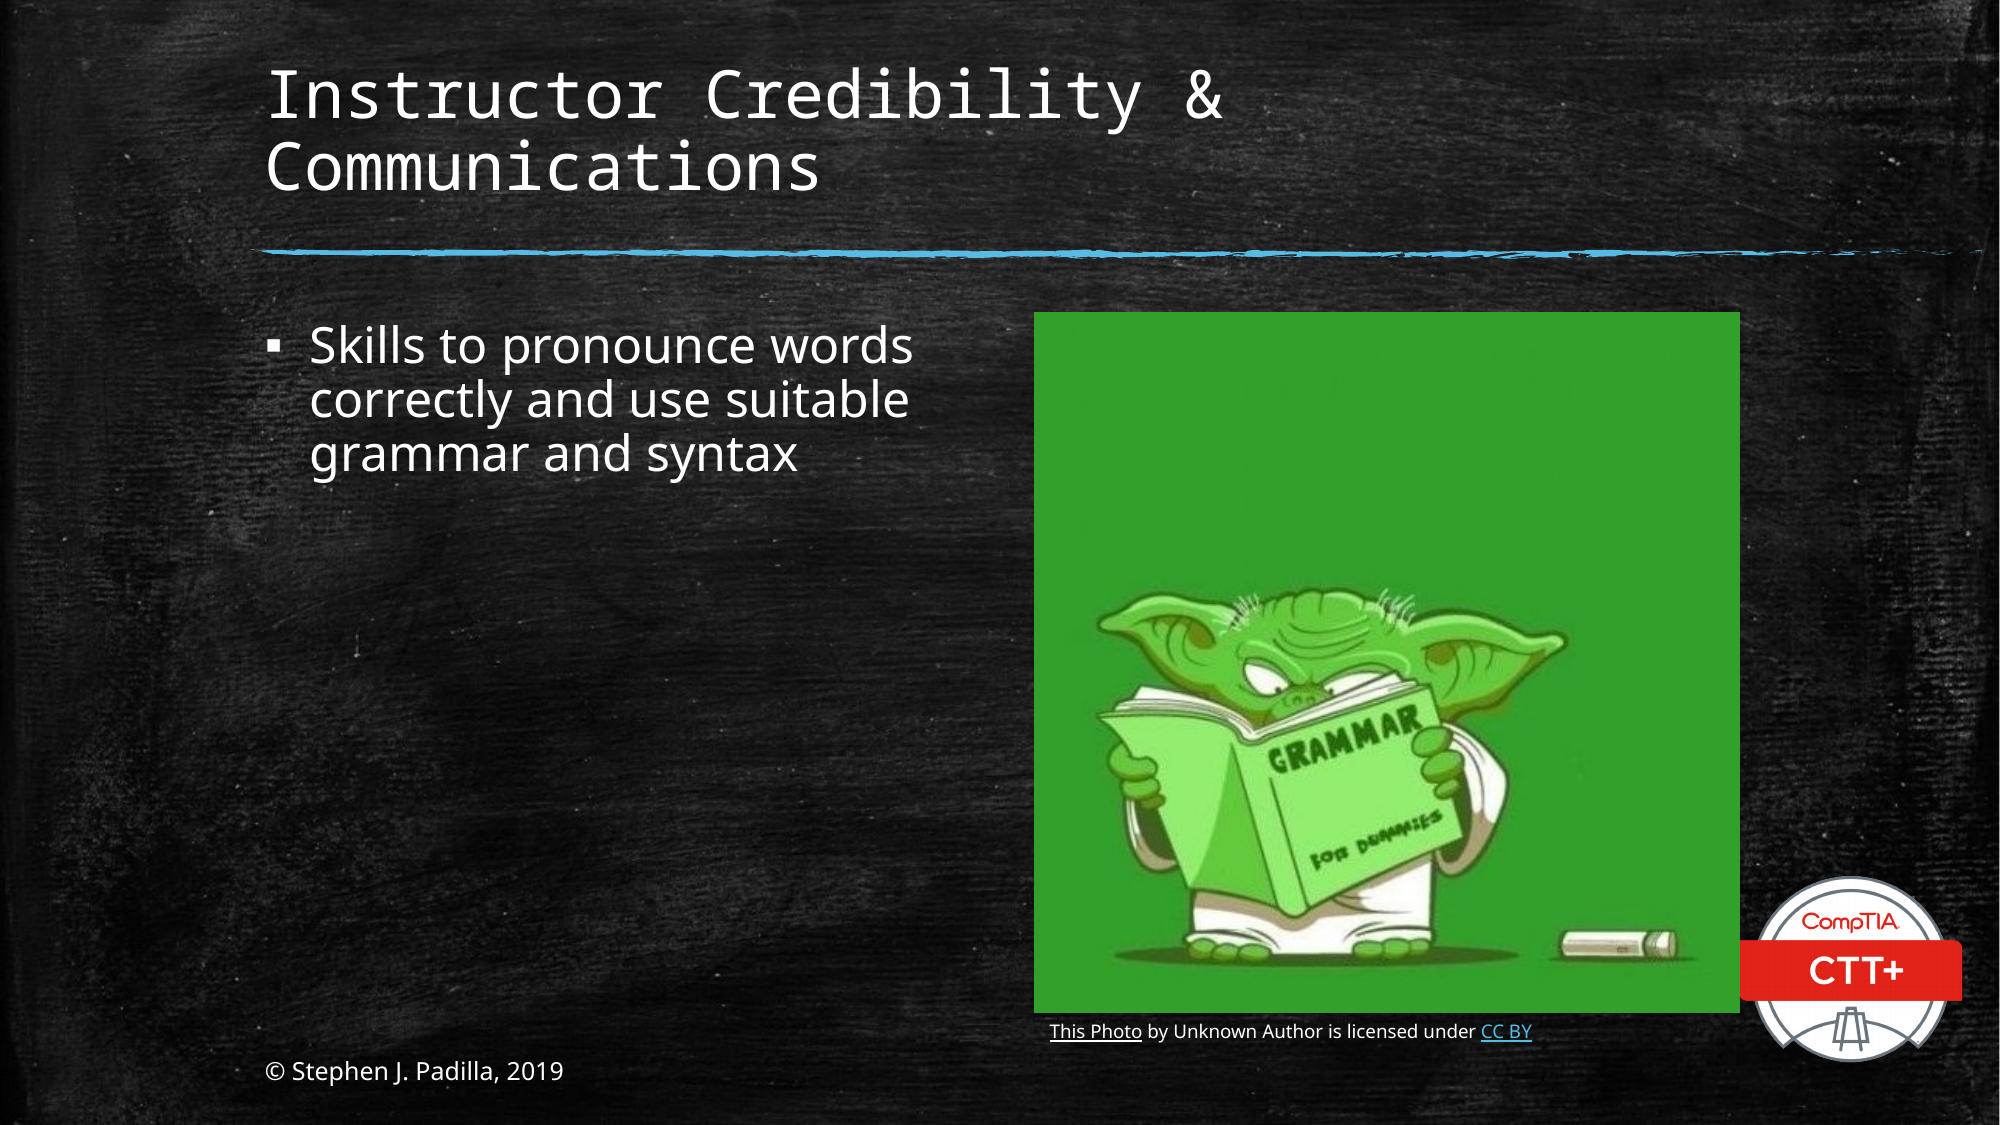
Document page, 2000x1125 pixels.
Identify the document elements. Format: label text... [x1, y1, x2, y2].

footer © Stephen J. Padilla, 2019 [249, 1050, 1288, 1096]
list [1034, 312, 1740, 1013]
title Instructor Credibility & Communications [249, 45, 1750, 213]
text_box This Photo by Unknown Author is licensed under CC BY [1034, 1013, 1699, 1053]
list Skills to pronounce words correctly and use suitable grammar and syntax [249, 312, 975, 1013]
picture [1699, 824, 2000, 1125]
